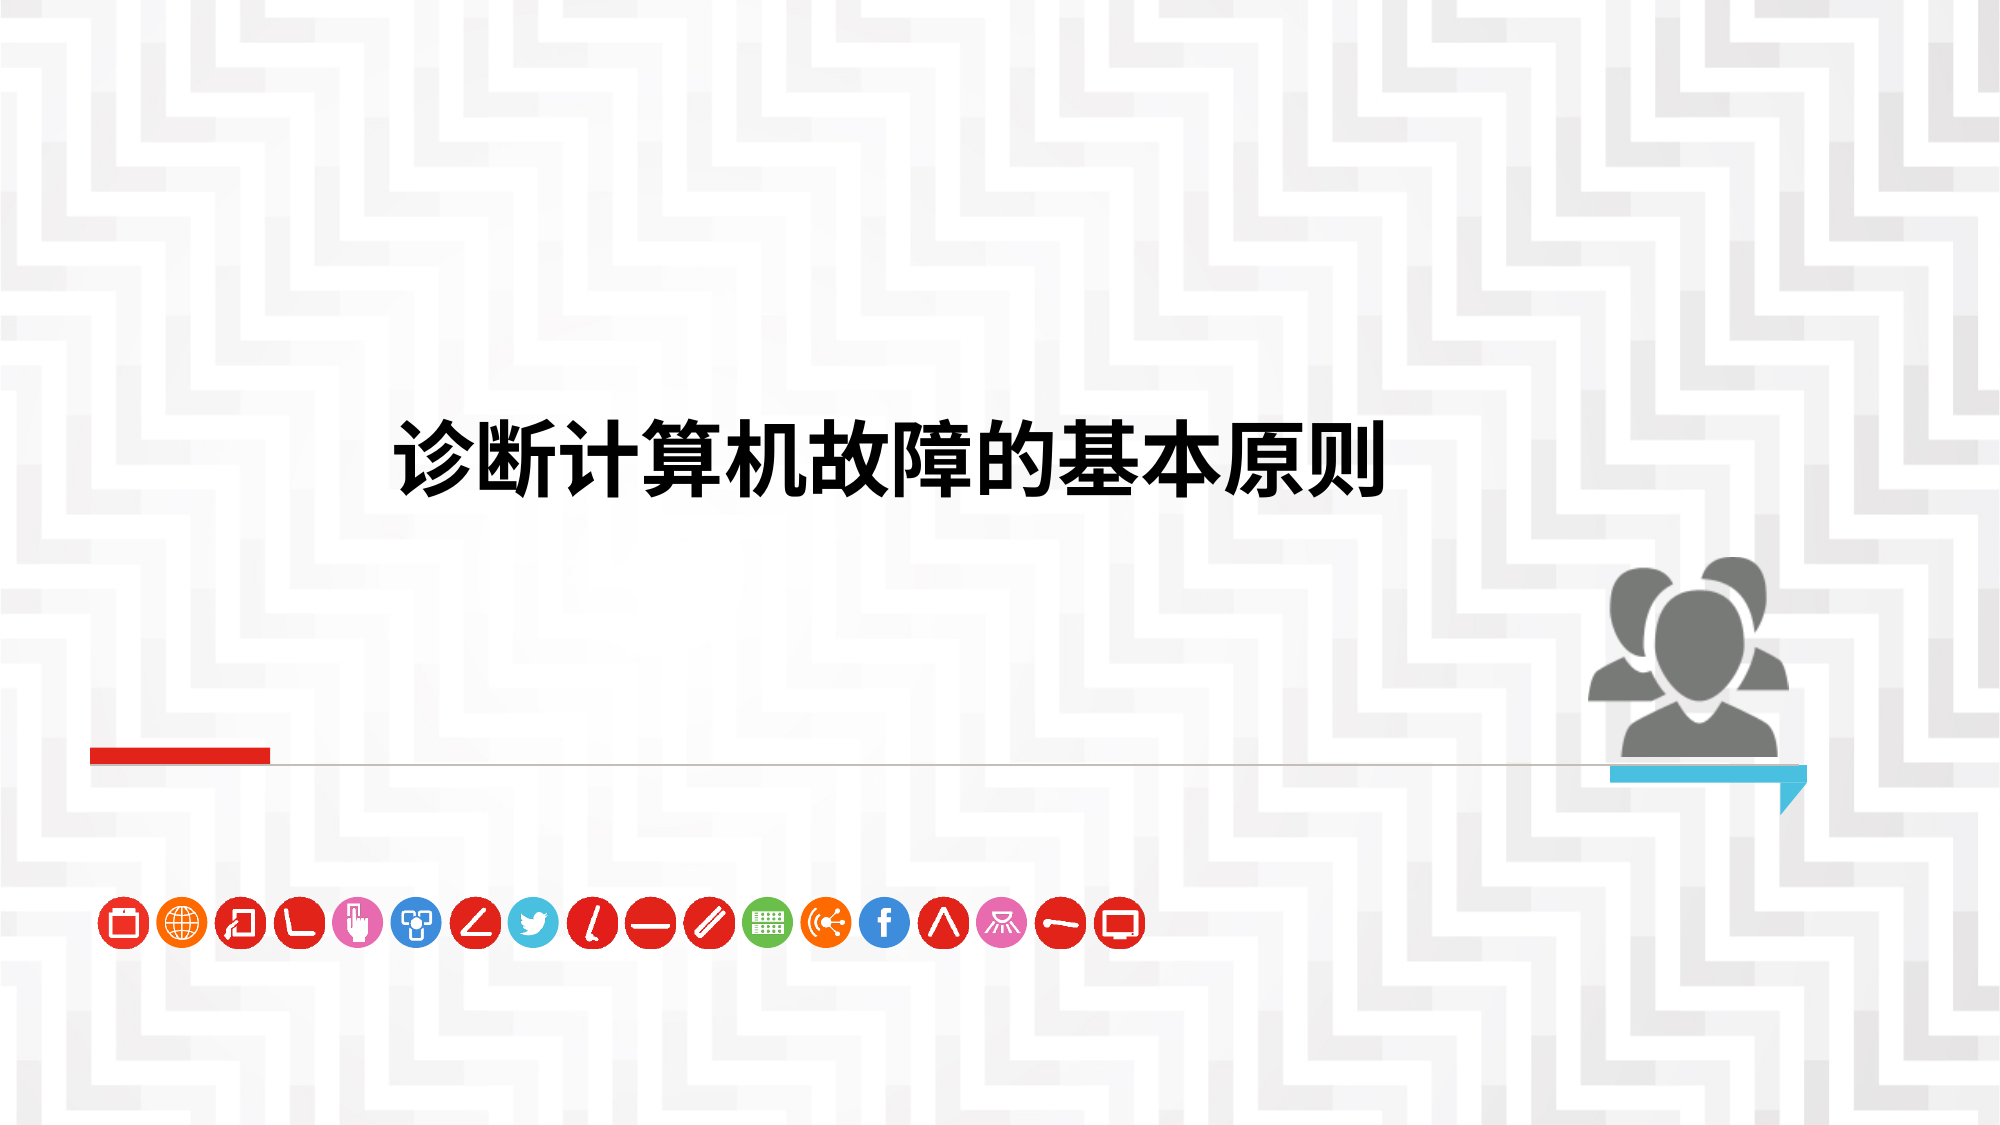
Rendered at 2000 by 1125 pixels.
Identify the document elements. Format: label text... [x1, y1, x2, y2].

title 诊断计算机故障的基本原则 [185, 257, 1617, 517]
picture [0, 0, 2000, 1125]
